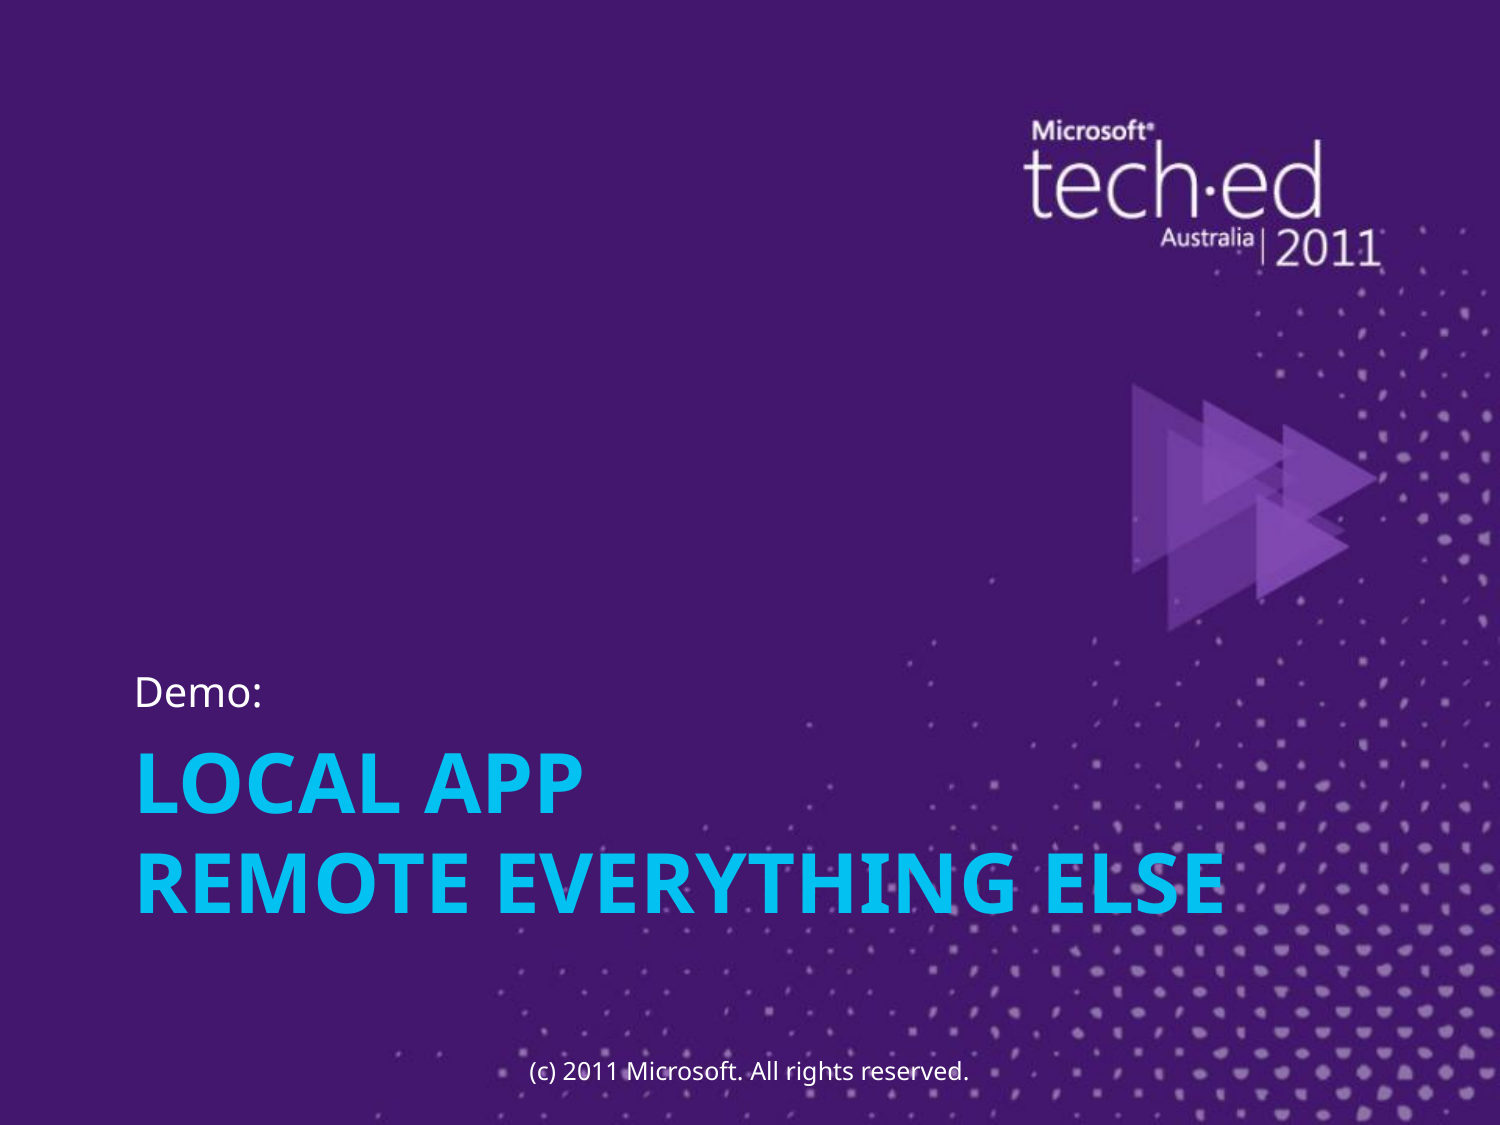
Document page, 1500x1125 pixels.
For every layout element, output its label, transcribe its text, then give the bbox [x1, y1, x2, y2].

title LOCAL APP REMOTE EVERYTHING ELSE [118, 723, 1394, 947]
list Demo: [118, 476, 1394, 723]
footer (c) 2011 Microsoft. All rights reserved. [512, 1042, 988, 1103]
picture [0, 0, 1500, 1125]
